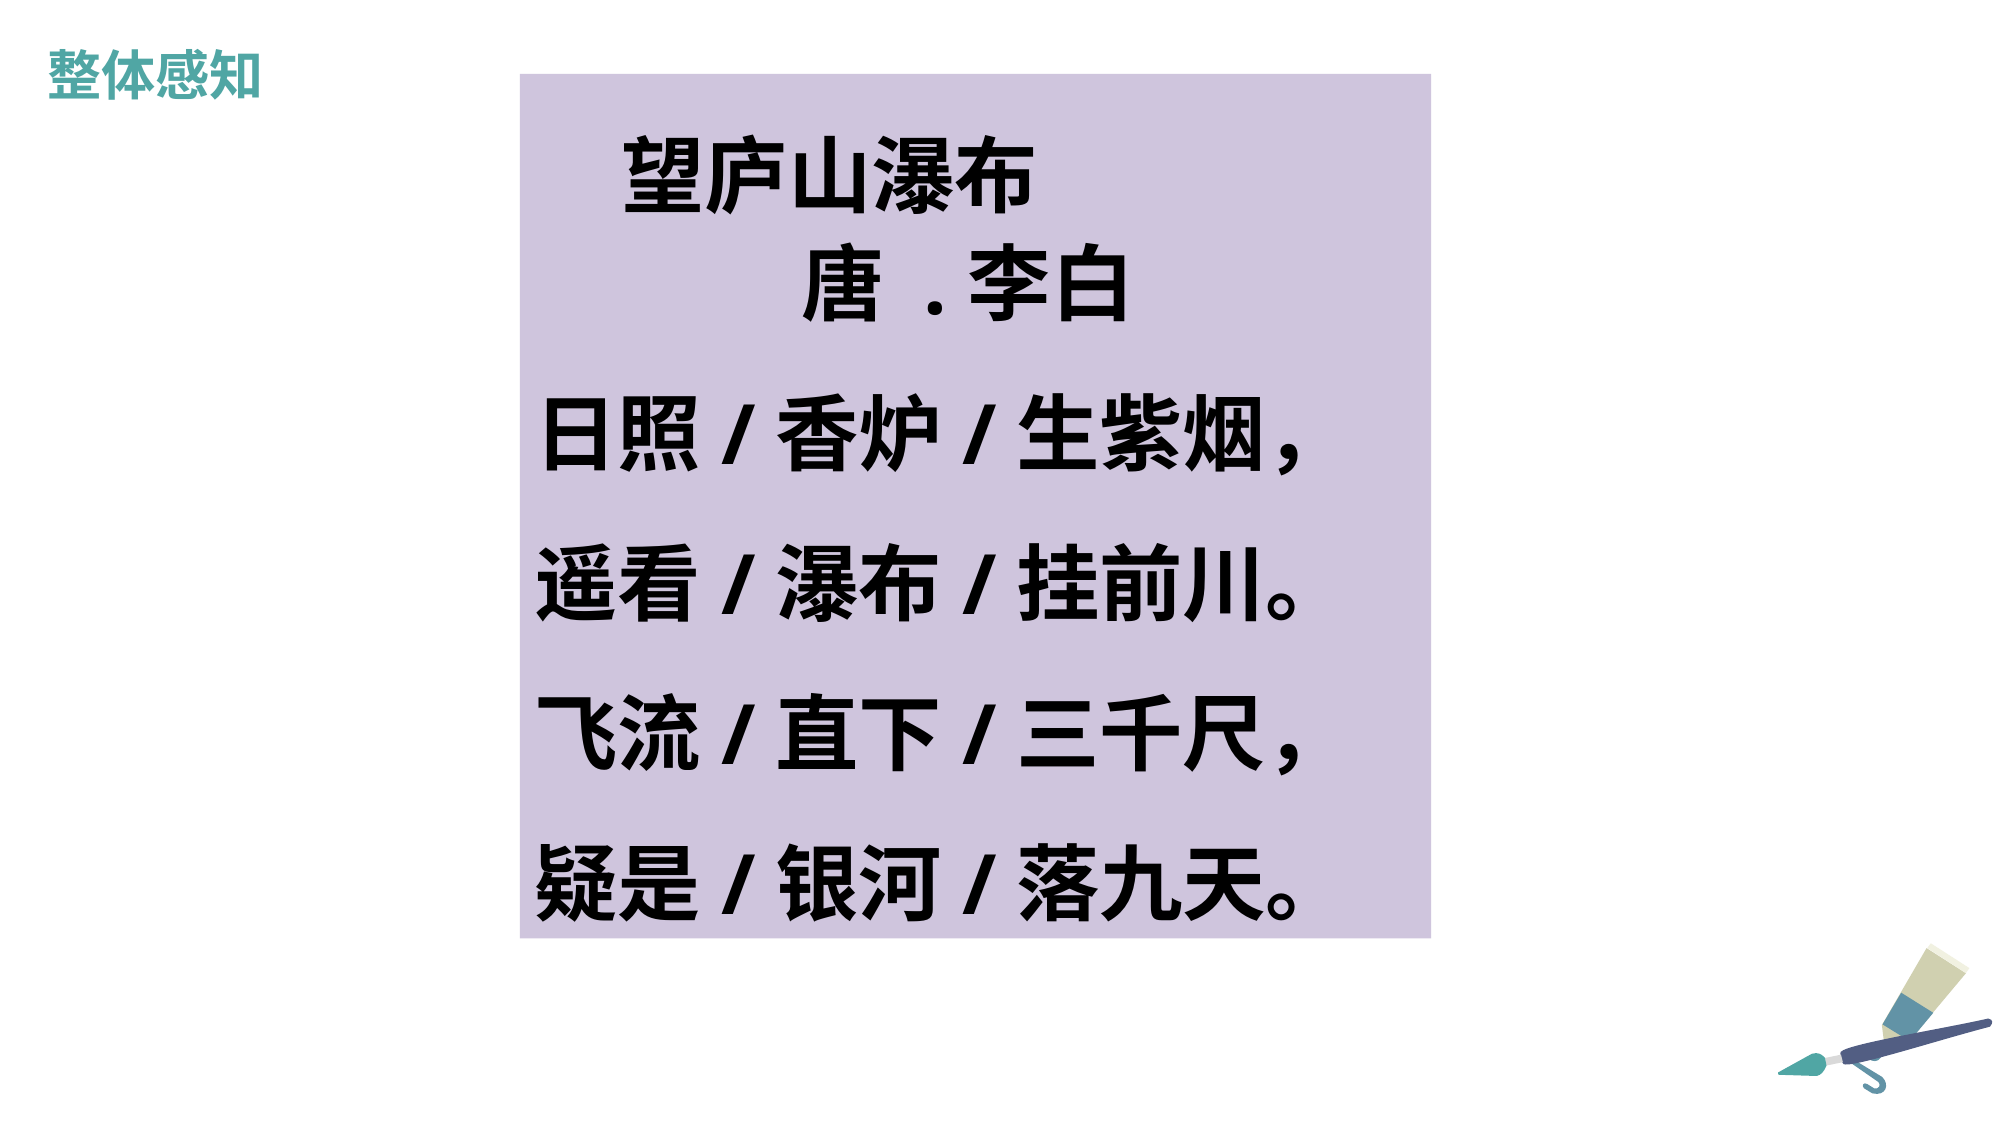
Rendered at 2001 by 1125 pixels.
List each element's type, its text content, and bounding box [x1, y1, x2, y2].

text_box 整体感知 [32, 33, 347, 114]
text_box 望庐山瀑布 唐 .李白 日照/香炉/生紫烟， 遥看/瀑布/挂前川。 飞流/直下/三千尺， 疑是/银河/落九天。 [519, 73, 1432, 939]
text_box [1811, 945, 1974, 1125]
